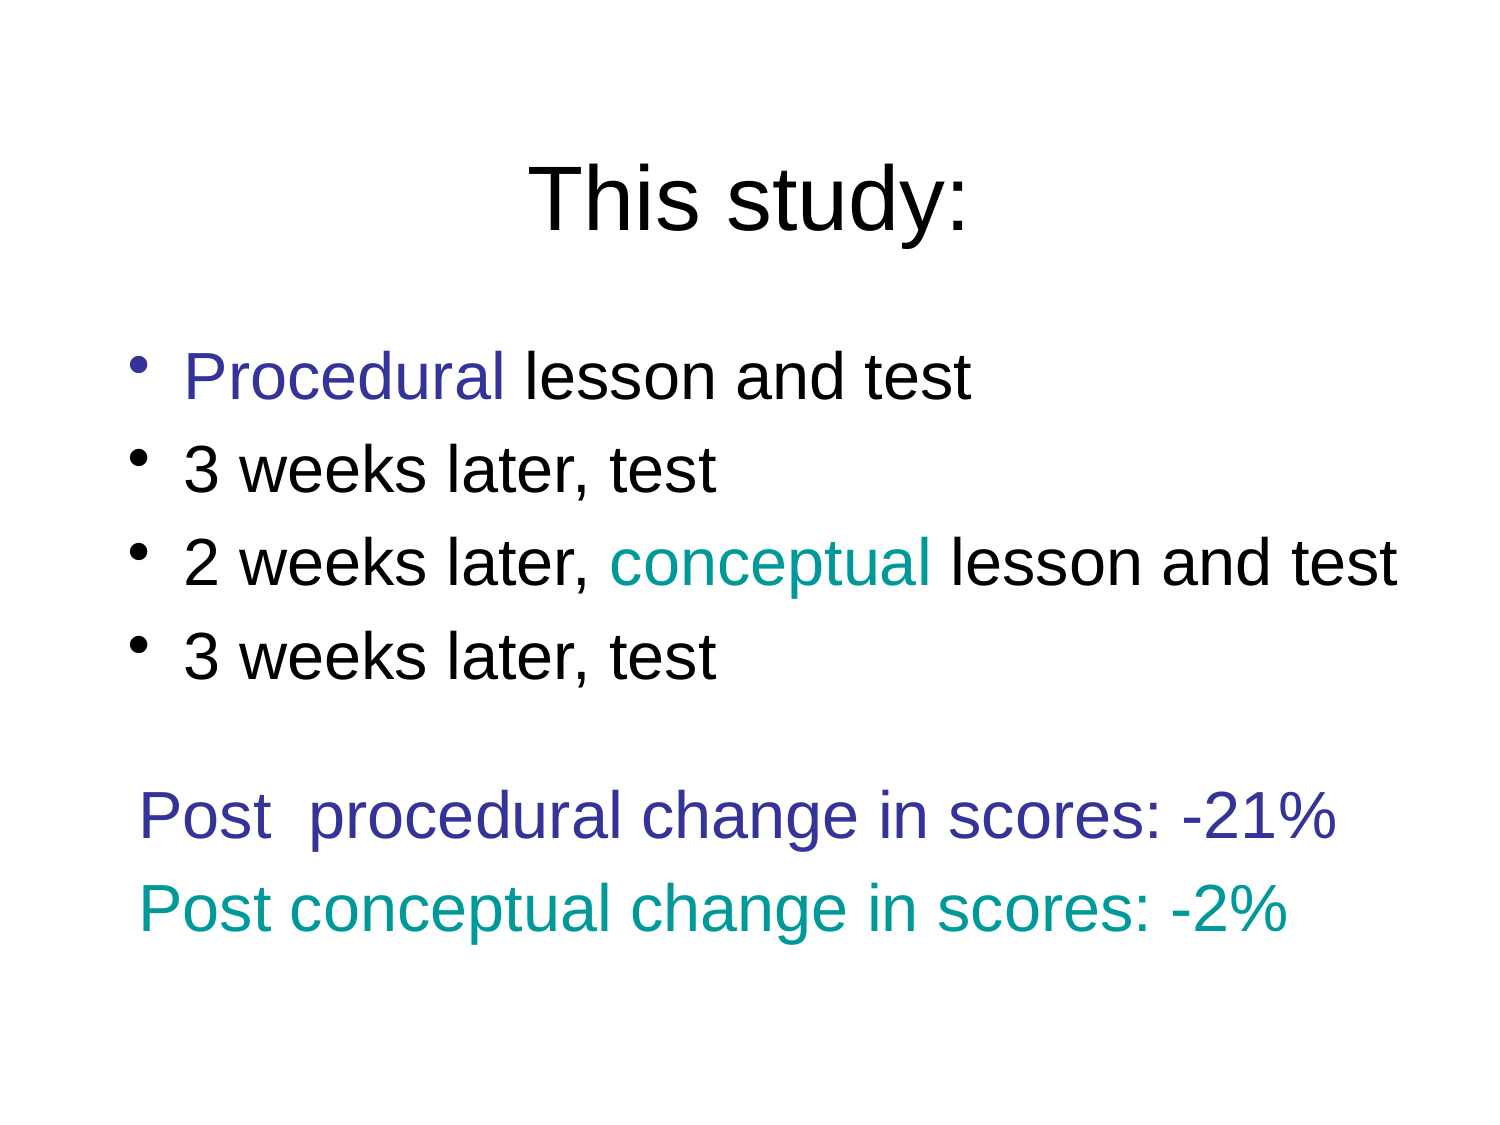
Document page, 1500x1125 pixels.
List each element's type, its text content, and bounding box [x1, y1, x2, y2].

list Procedural lesson and test 3 weeks later, test 2 weeks later, conceptual lesson and test 3 weeks later, test [112, 324, 1448, 750]
title This study: [112, 99, 1388, 288]
text_box Post procedural change in scores: -21% Post conceptual change in scores: -2% [123, 764, 1459, 1068]
